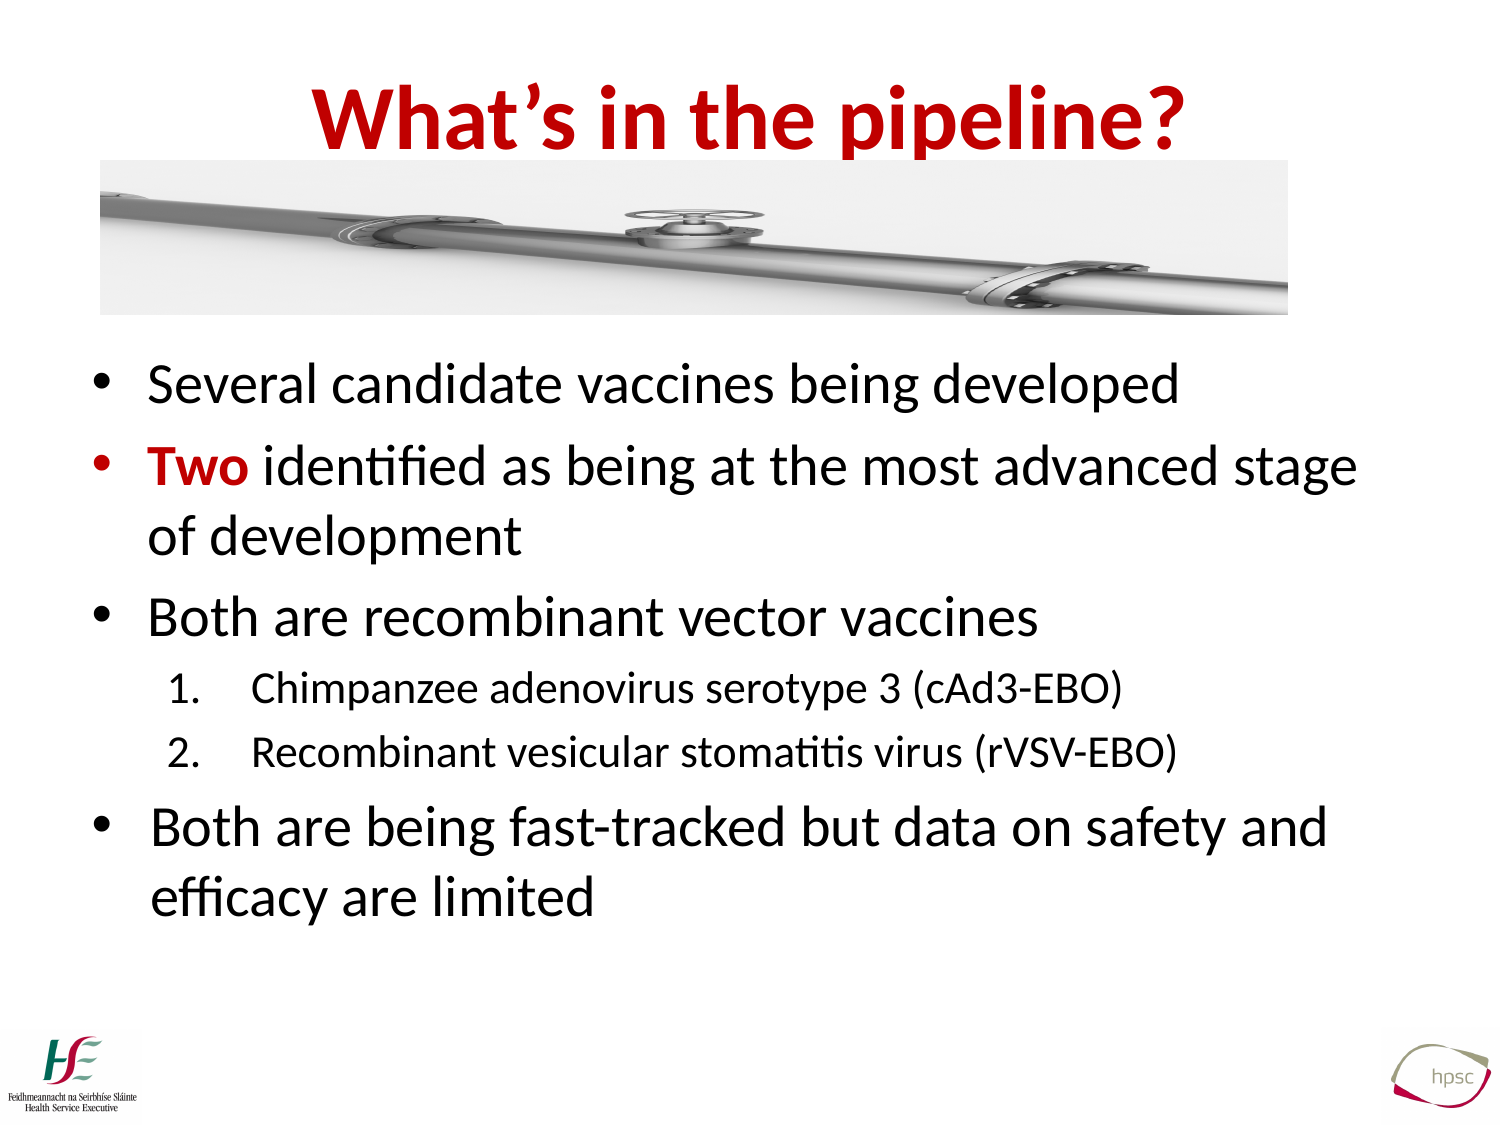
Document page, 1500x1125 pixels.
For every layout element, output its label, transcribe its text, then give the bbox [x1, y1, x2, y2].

picture [100, 160, 1288, 315]
picture [1381, 1026, 1500, 1125]
picture [0, 1029, 142, 1125]
list Several candidate vaccines being developed Two identified as being at the most advanced stage of development Both are recombinant vector vaccines Chimpanzee adenovirus serotype 3 (cAd3-EBO) Recombinant vesicular stomatitis virus (rVSV-EBO) Both are being fast-tracked but data on safety and efficacy are limited [76, 338, 1425, 988]
title What’s in the pipeline? [75, 19, 1425, 207]
